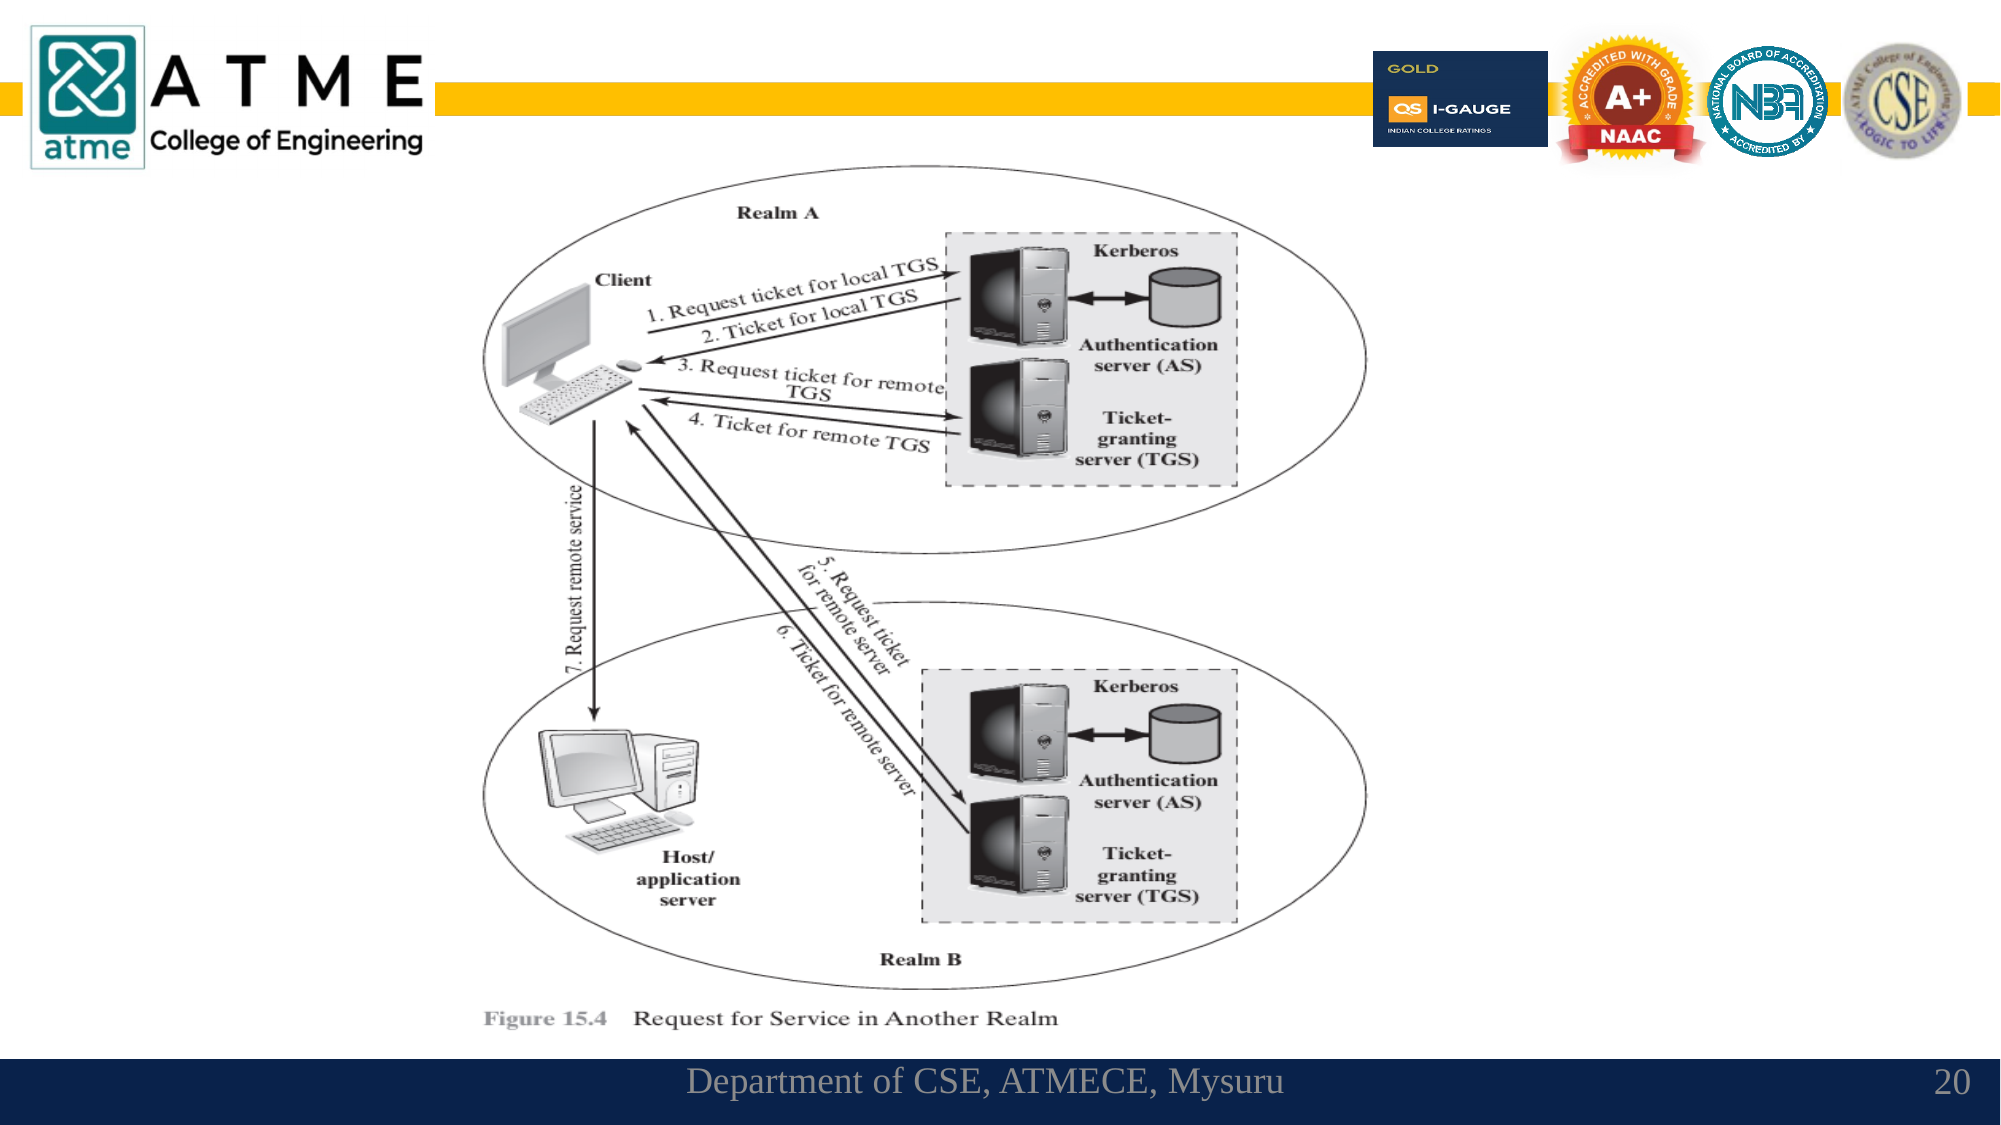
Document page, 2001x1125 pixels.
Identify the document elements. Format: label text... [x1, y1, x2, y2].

picture [22, 15, 1459, 1057]
footer Department of CSE, ATMECE, Mysuru [501, 1056, 1470, 1102]
picture [0, 1059, 2001, 1125]
slide_number 20 [1511, 1057, 1972, 1103]
picture [1840, 26, 1968, 176]
picture [1373, 20, 1828, 180]
